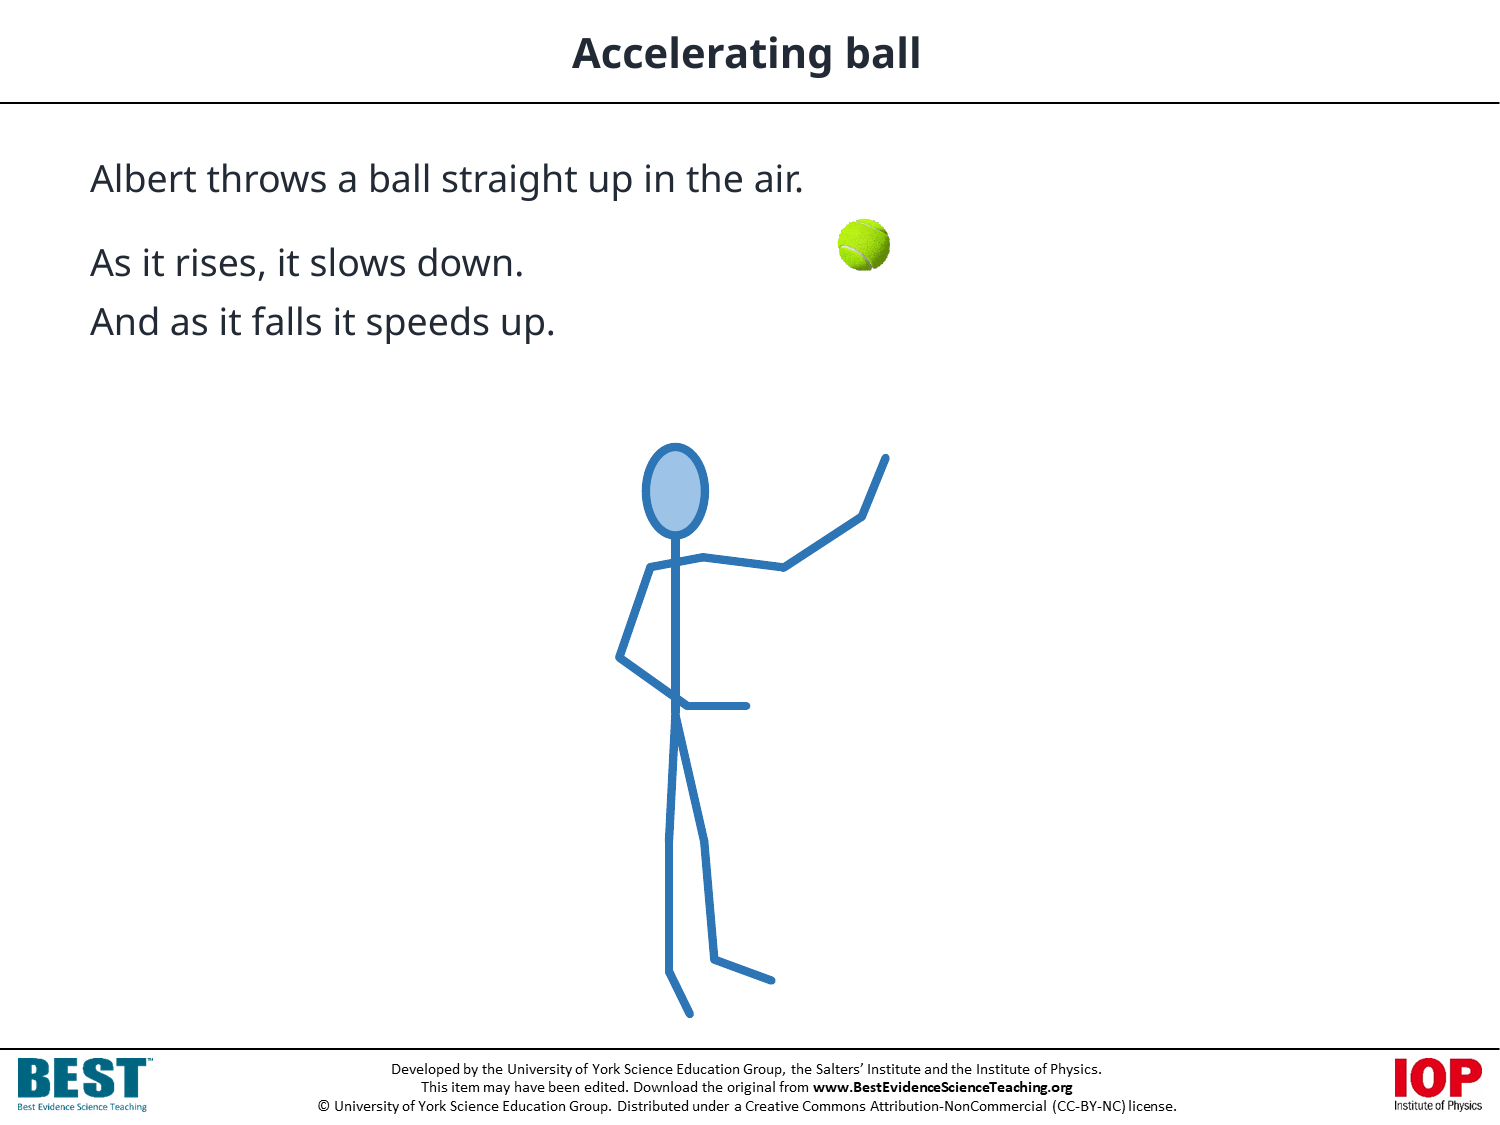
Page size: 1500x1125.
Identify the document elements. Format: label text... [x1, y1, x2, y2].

text_box Accelerating ball [23, 4, 1471, 99]
picture [0, 102, 1500, 1125]
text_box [619, 218, 890, 1015]
